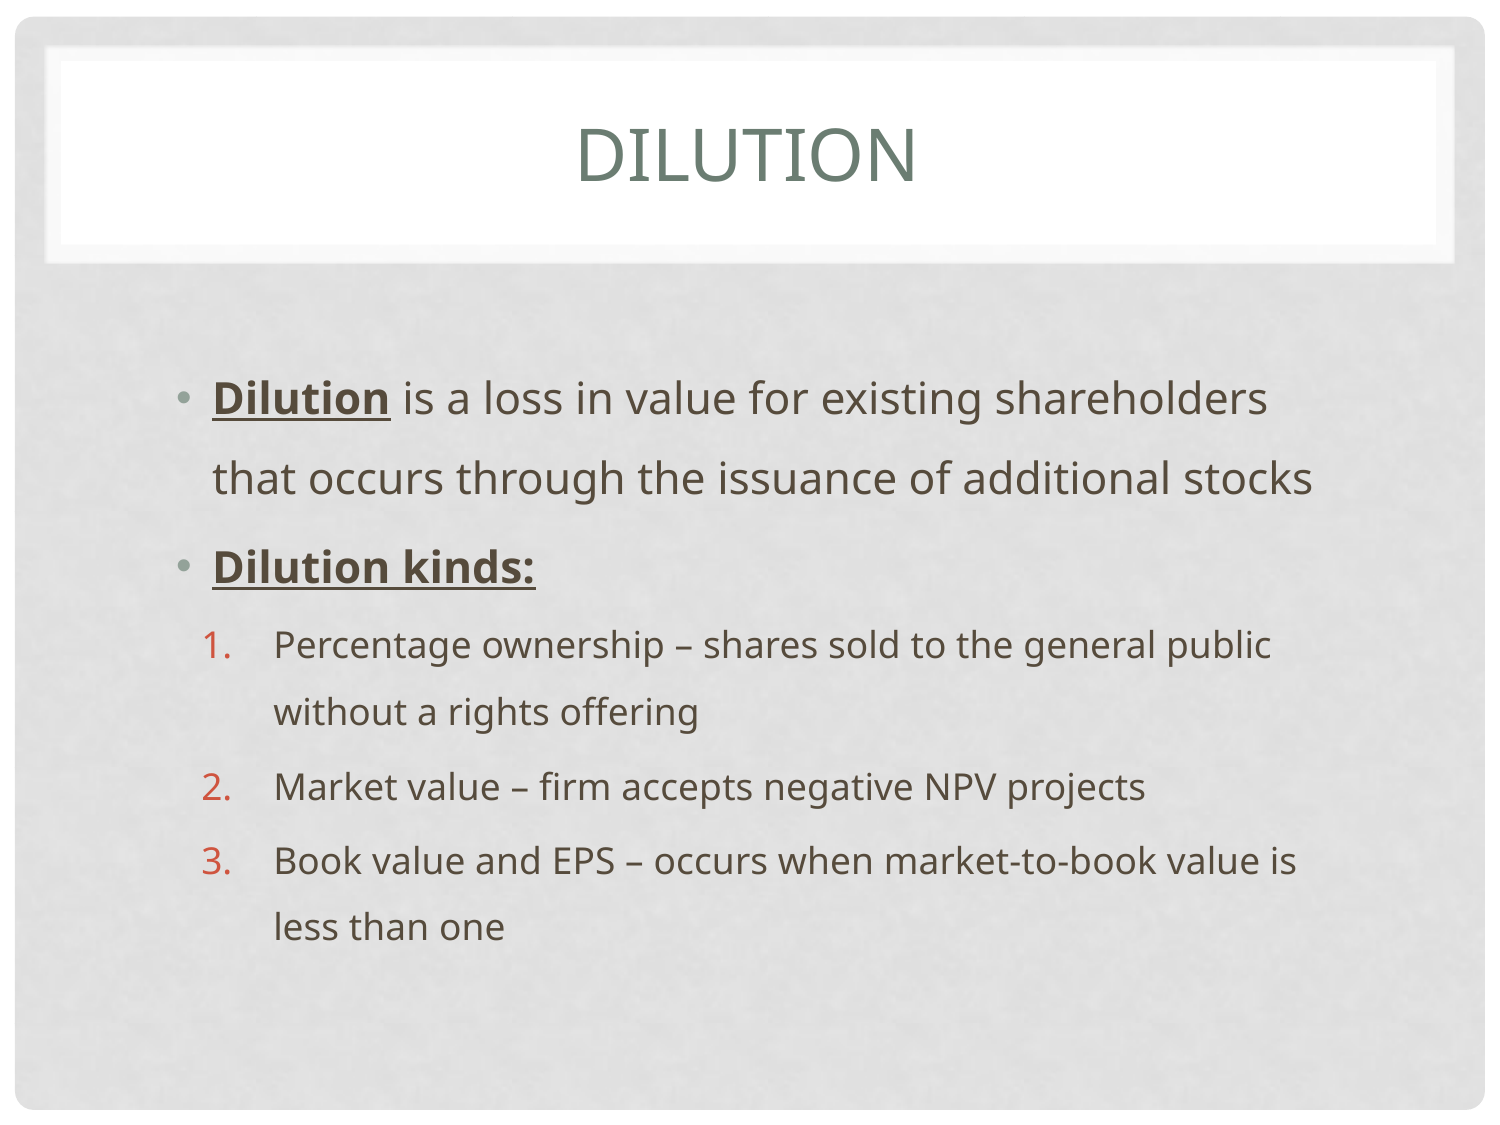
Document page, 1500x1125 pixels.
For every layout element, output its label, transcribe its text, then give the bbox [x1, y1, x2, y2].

list Dilution is a loss in value for existing shareholders that occurs through the issuance of additional stocks Dilution kinds: Percentage ownership – shares sold to the general public without a rights offering Market value – firm accepts negative NPV projects Book value and EPS – occurs when market-to-book value is less than one [143, 335, 1359, 1019]
title Dilution [69, 66, 1425, 238]
